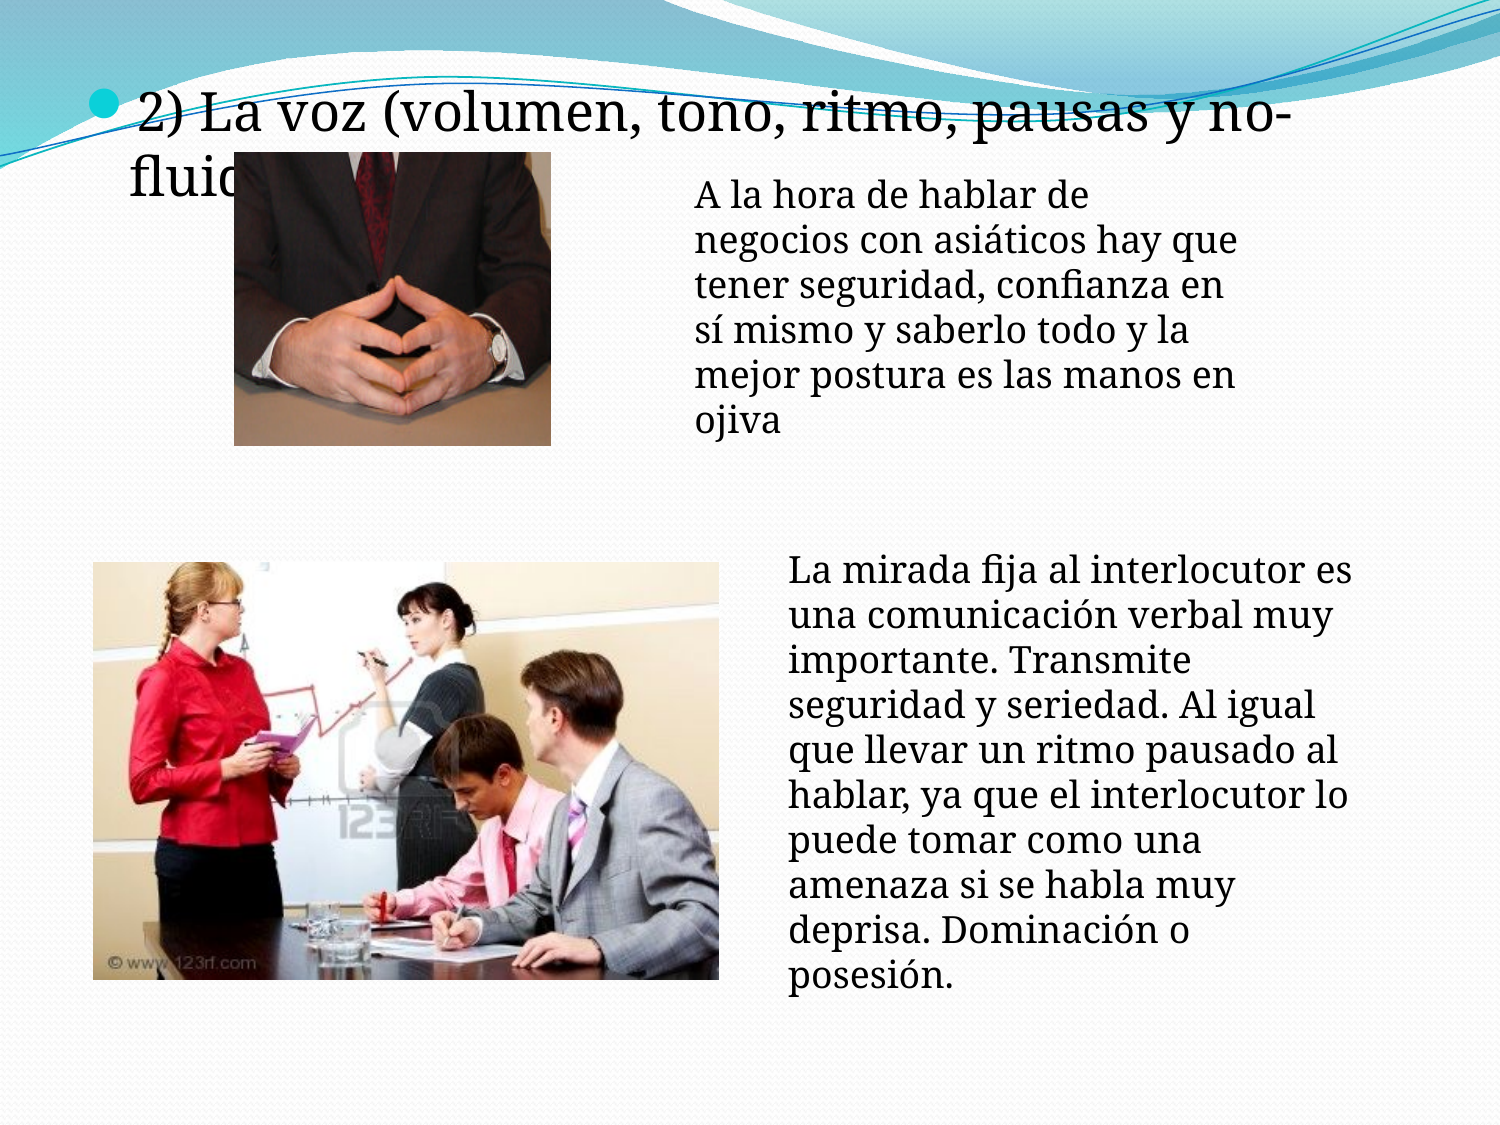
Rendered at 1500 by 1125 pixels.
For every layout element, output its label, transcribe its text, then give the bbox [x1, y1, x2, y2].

picture [234, 152, 551, 446]
text_box A la hora de hablar de negocios con asiáticos hay que tener seguridad, confianza en sí mismo y saberlo todo y la mejor postura es las manos en ojiva [679, 163, 1266, 449]
list 2) La voz (volumen, tono, ritmo, pausas y no-fluidez) [70, 70, 1425, 1038]
picture [93, 562, 719, 980]
text_box La mirada fija al interlocutor es una comunicación verbal muy importante. Transmite seguridad y seriedad. Al igual que llevar un ritmo pausado al hablar, ya que el interlocutor lo puede tomar como una amenaza si se habla muy deprisa. Dominación o posesión. [773, 538, 1371, 1004]
